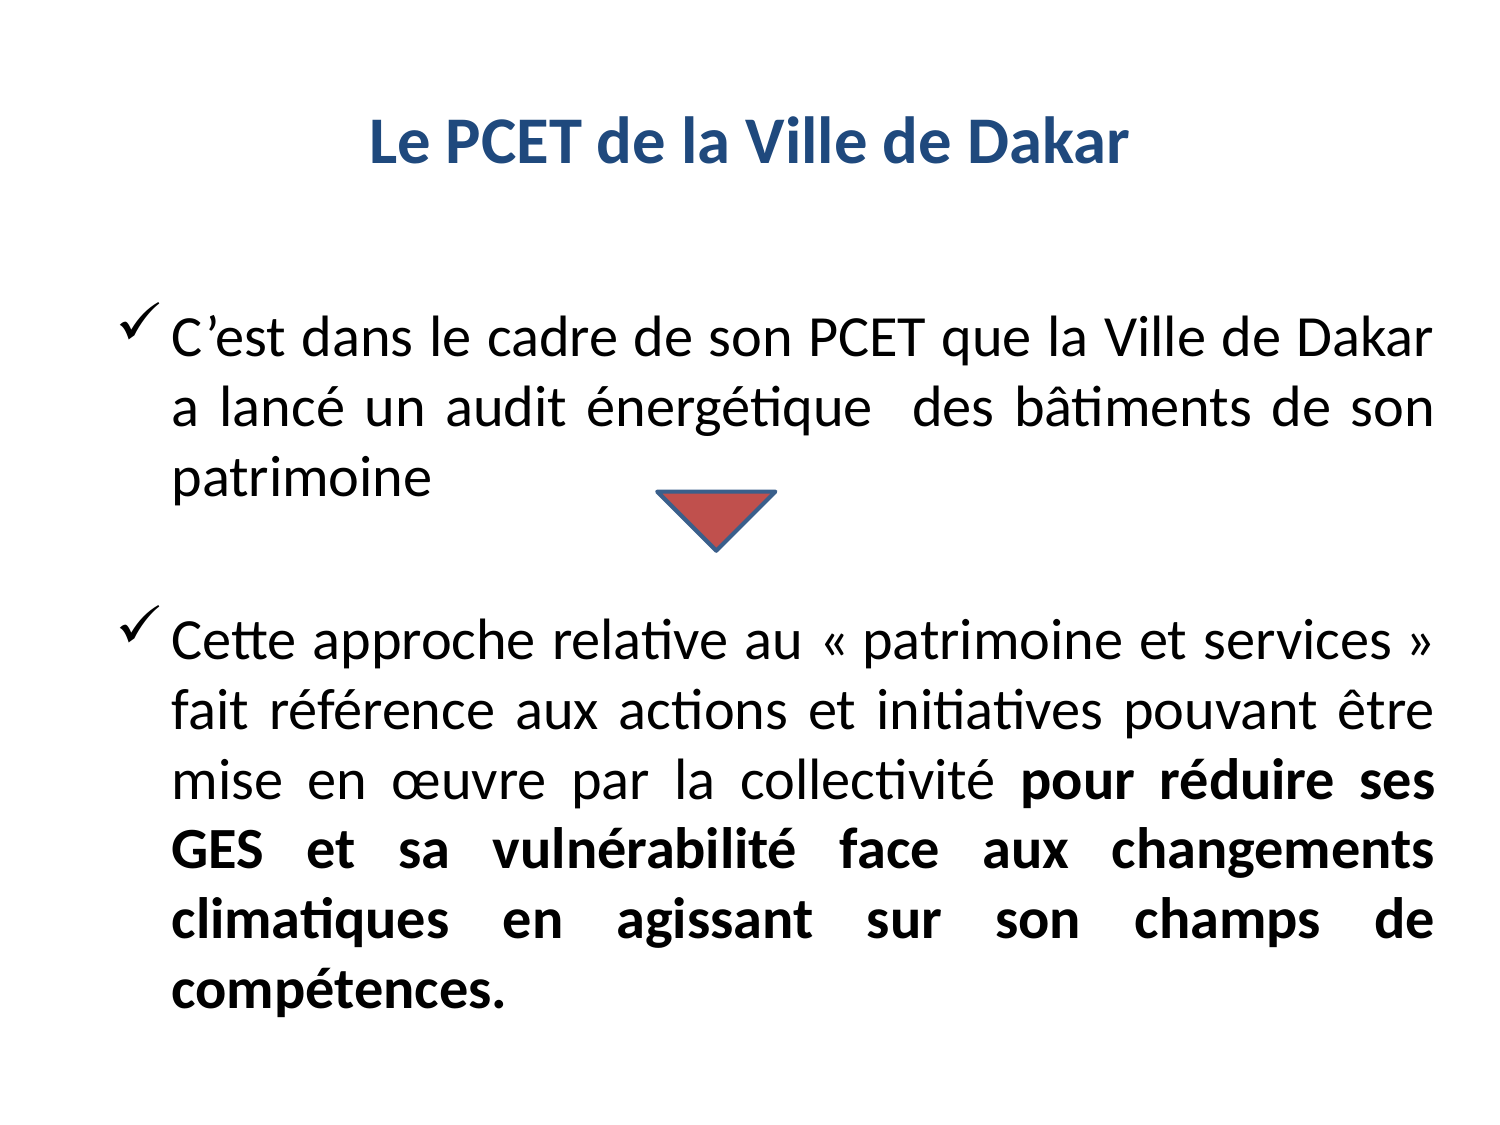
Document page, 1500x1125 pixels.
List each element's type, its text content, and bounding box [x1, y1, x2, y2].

text_box [655, 489, 778, 553]
title Le PCET de la Ville de Dakar [75, 42, 1425, 231]
list C’est dans le cadre de son PCET que la Ville de Dakar a lancé un audit énergétique des bâtiments de son patrimoine Cette approche relative au « patrimoine et services » fait référence aux actions et initiatives pouvant être mise en œuvre par la collectivité pour réduire ses GES et sa vulnérabilité face aux changements climatiques en agissant sur son champs de compétences. [100, 290, 1451, 1034]
